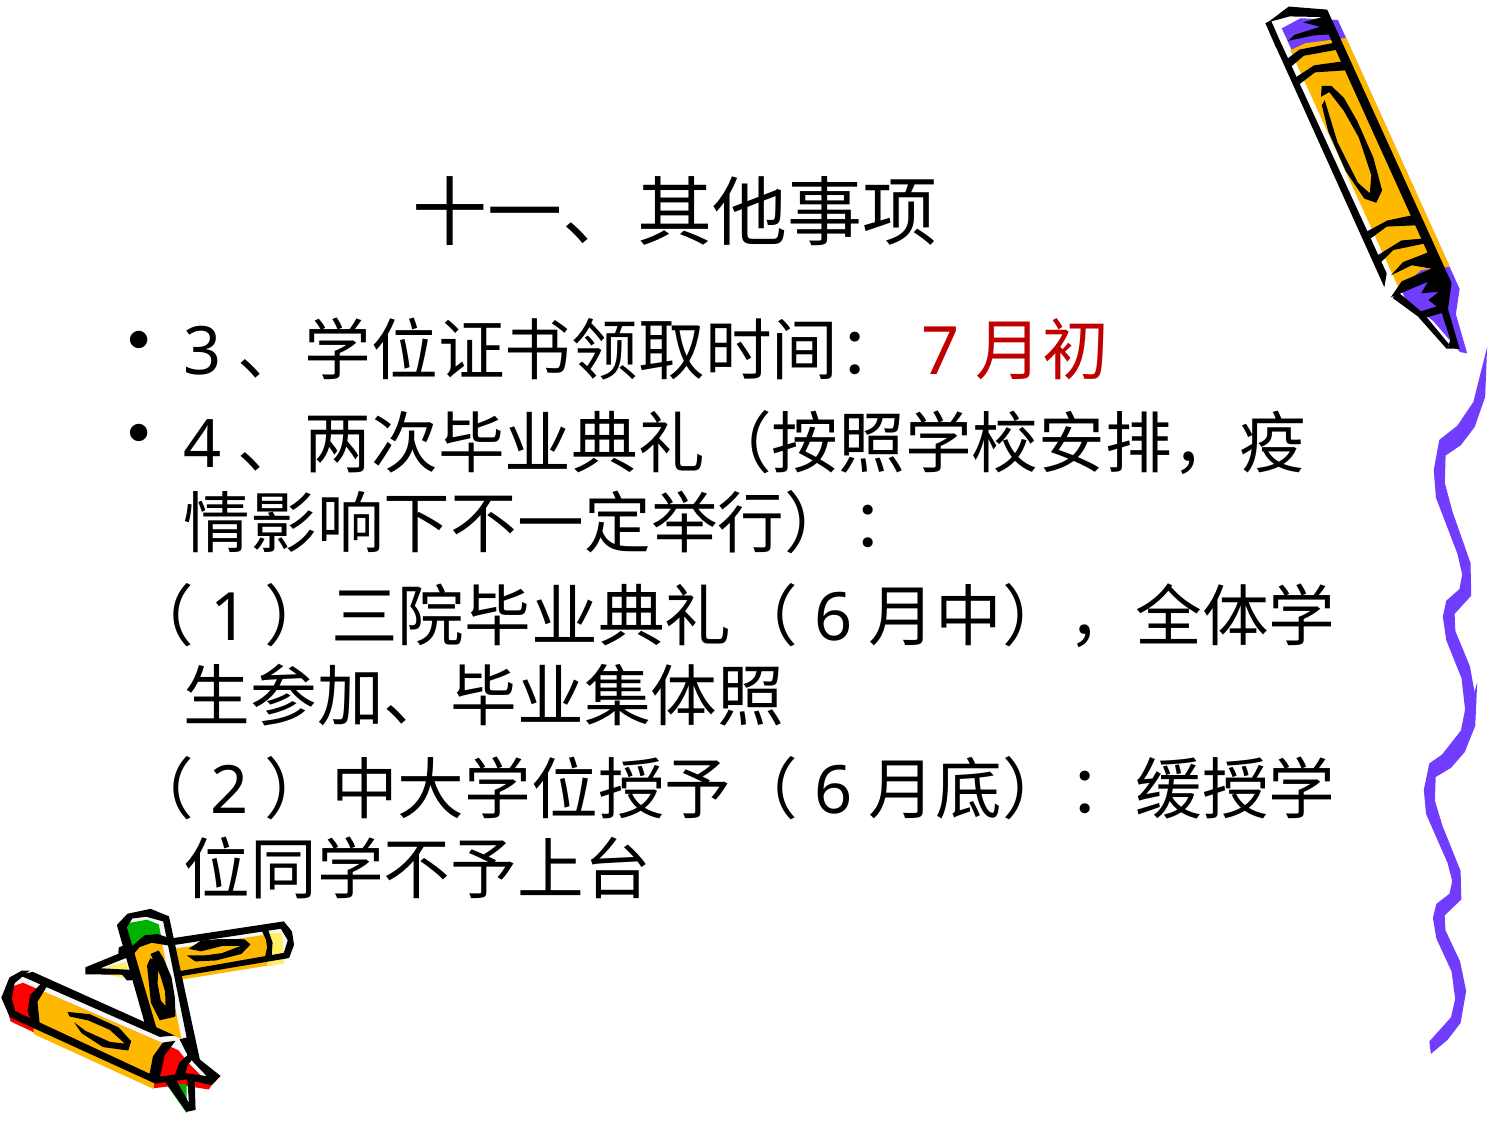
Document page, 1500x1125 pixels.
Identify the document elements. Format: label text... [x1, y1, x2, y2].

list 3、学位证书领取时间：7月初 4、两次毕业典礼（按照学校安排，疫情影响下不一定举行）： （1）三院毕业典礼（6月中），全体学生参加、毕业集体照 （2）中大学位授予（6月底）：缓授学位同学不予上台 [112, 299, 1376, 901]
title 十一、其他事项 [112, 24, 1238, 263]
